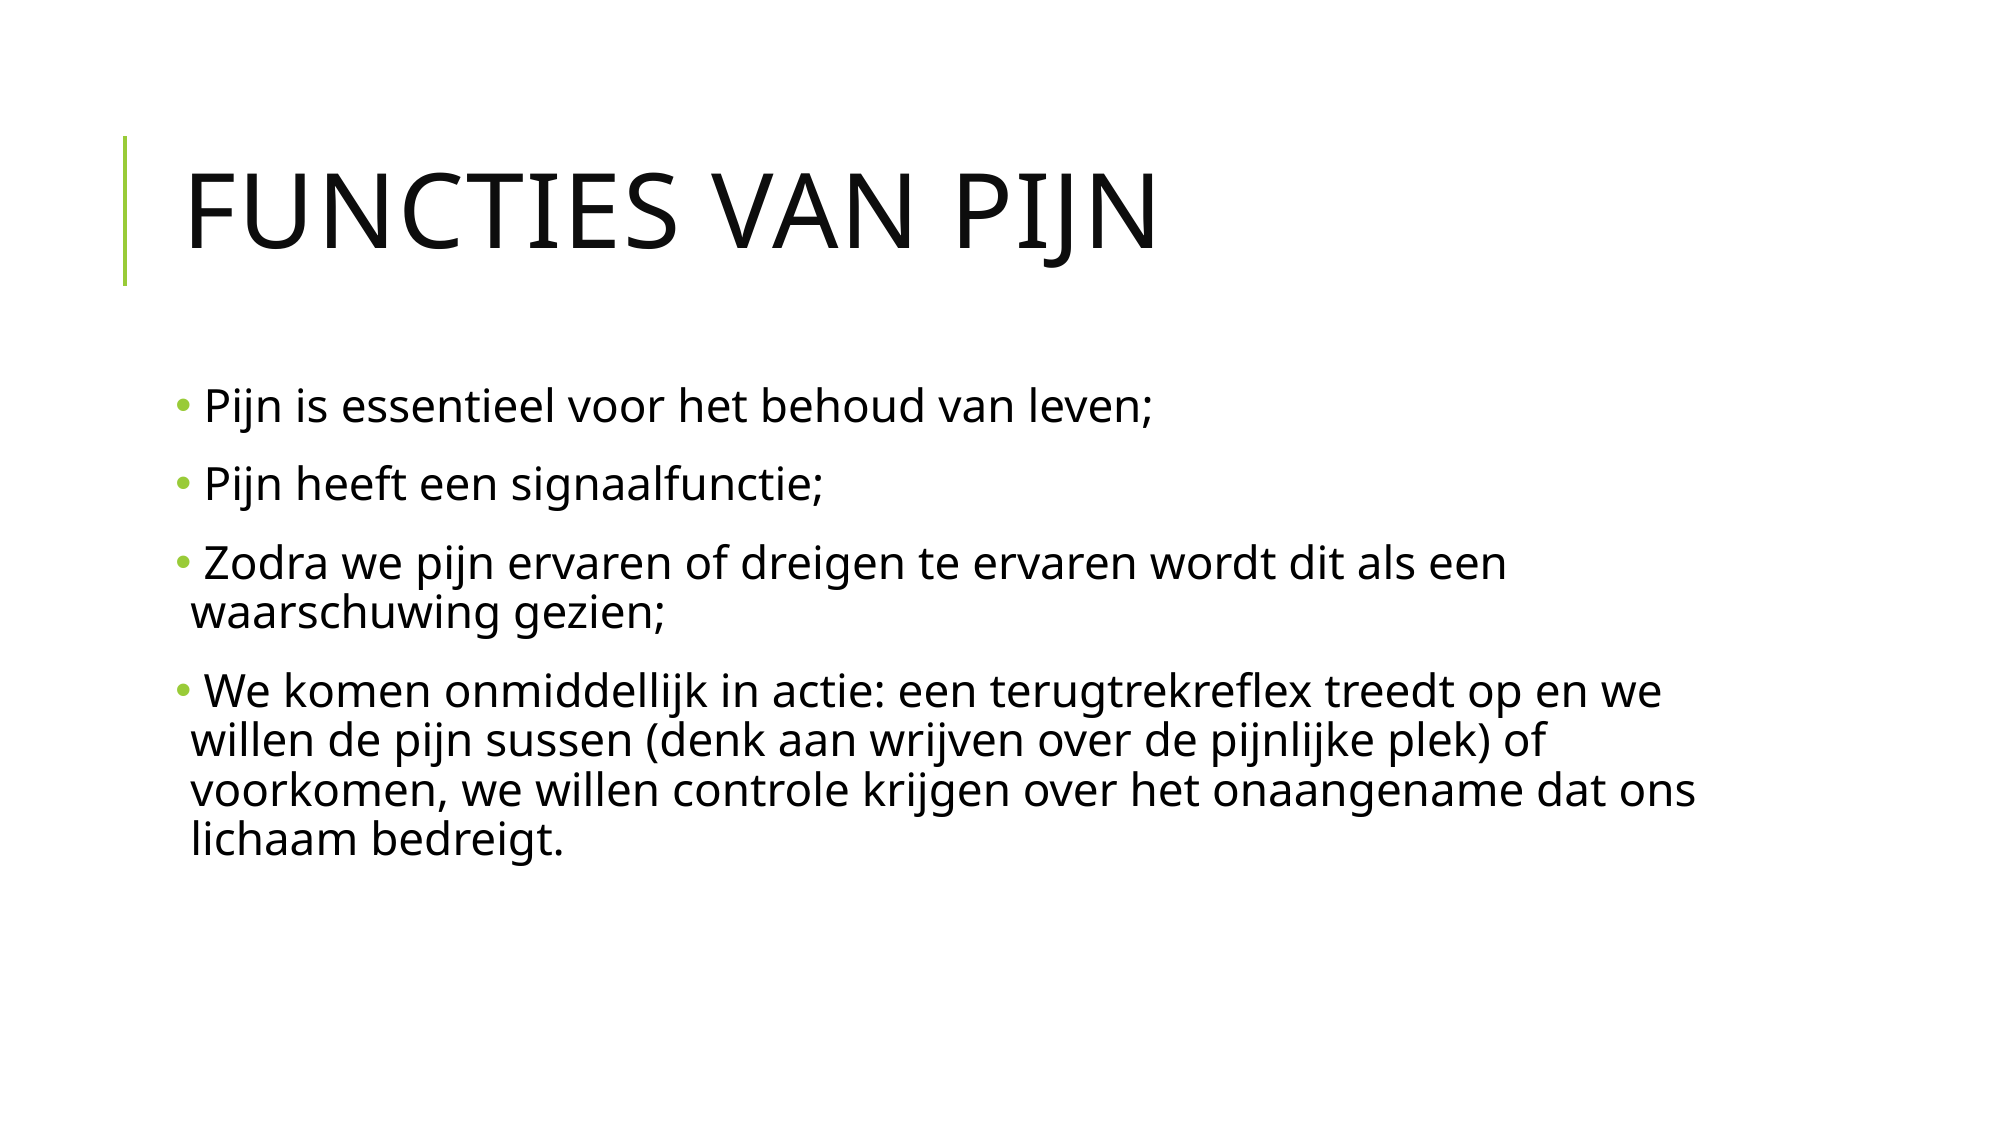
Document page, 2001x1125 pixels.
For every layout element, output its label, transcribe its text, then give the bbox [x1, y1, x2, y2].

list Pijn is essentieel voor het behoud van leven; Pijn heeft een signaalfunctie; Zodra we pijn ervaren of dreigen te ervaren wordt dit als een waarschuwing gezien; We komen onmiddellijk in actie: een terugtrekreflex treedt op en we willen de pijn sussen (denk aan wrijven over de pijnlijke plek) of voorkomen, we willen controle krijgen over het onaangename dat ons lichaam bedreigt. [168, 375, 1763, 1035]
title Functies van pijn [168, 96, 1763, 342]
